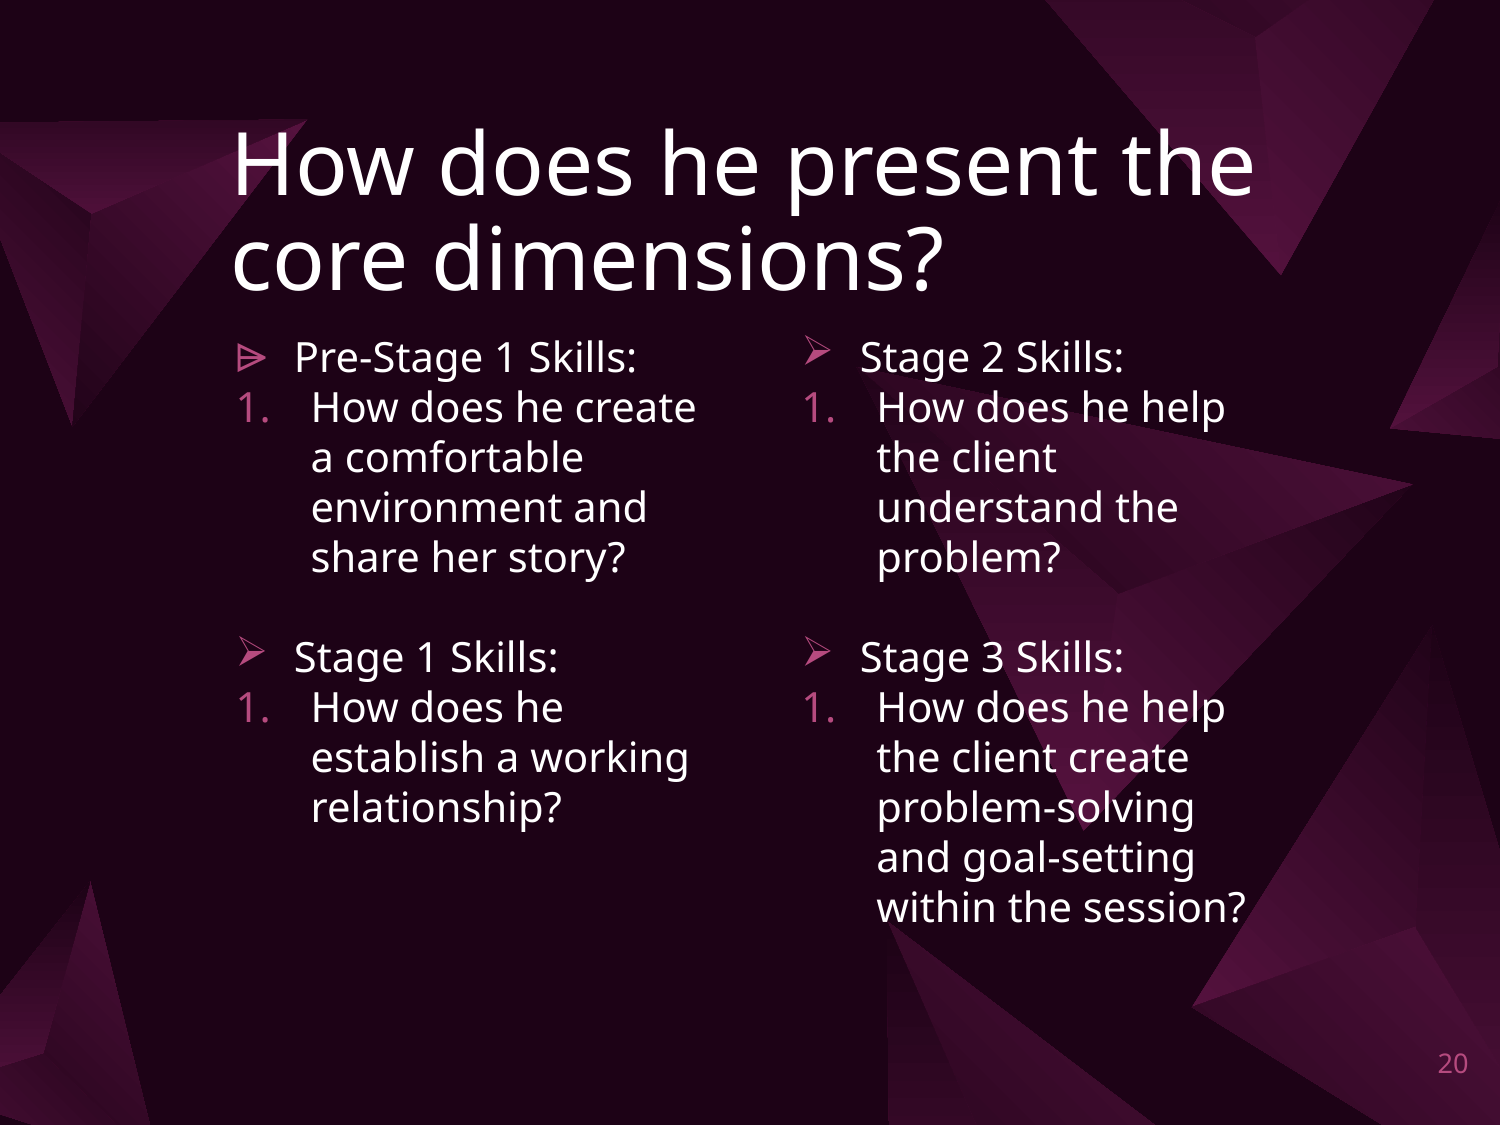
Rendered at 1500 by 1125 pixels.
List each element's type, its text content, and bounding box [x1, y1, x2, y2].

slide_number 20 [1402, 1022, 1469, 1109]
list Stage 2 Skills: How does he help the client understand the problem? Stage 3 Skills: How does he help the client create problem-solving and goal-setting within the session? [784, 330, 1282, 1066]
list Pre-Stage 1 Skills: How does he create a comfortable environment and share her story? Stage 1 Skills: How does he establish a working relationship? [218, 330, 716, 986]
title How does he present the core dimensions? [230, 59, 1340, 309]
